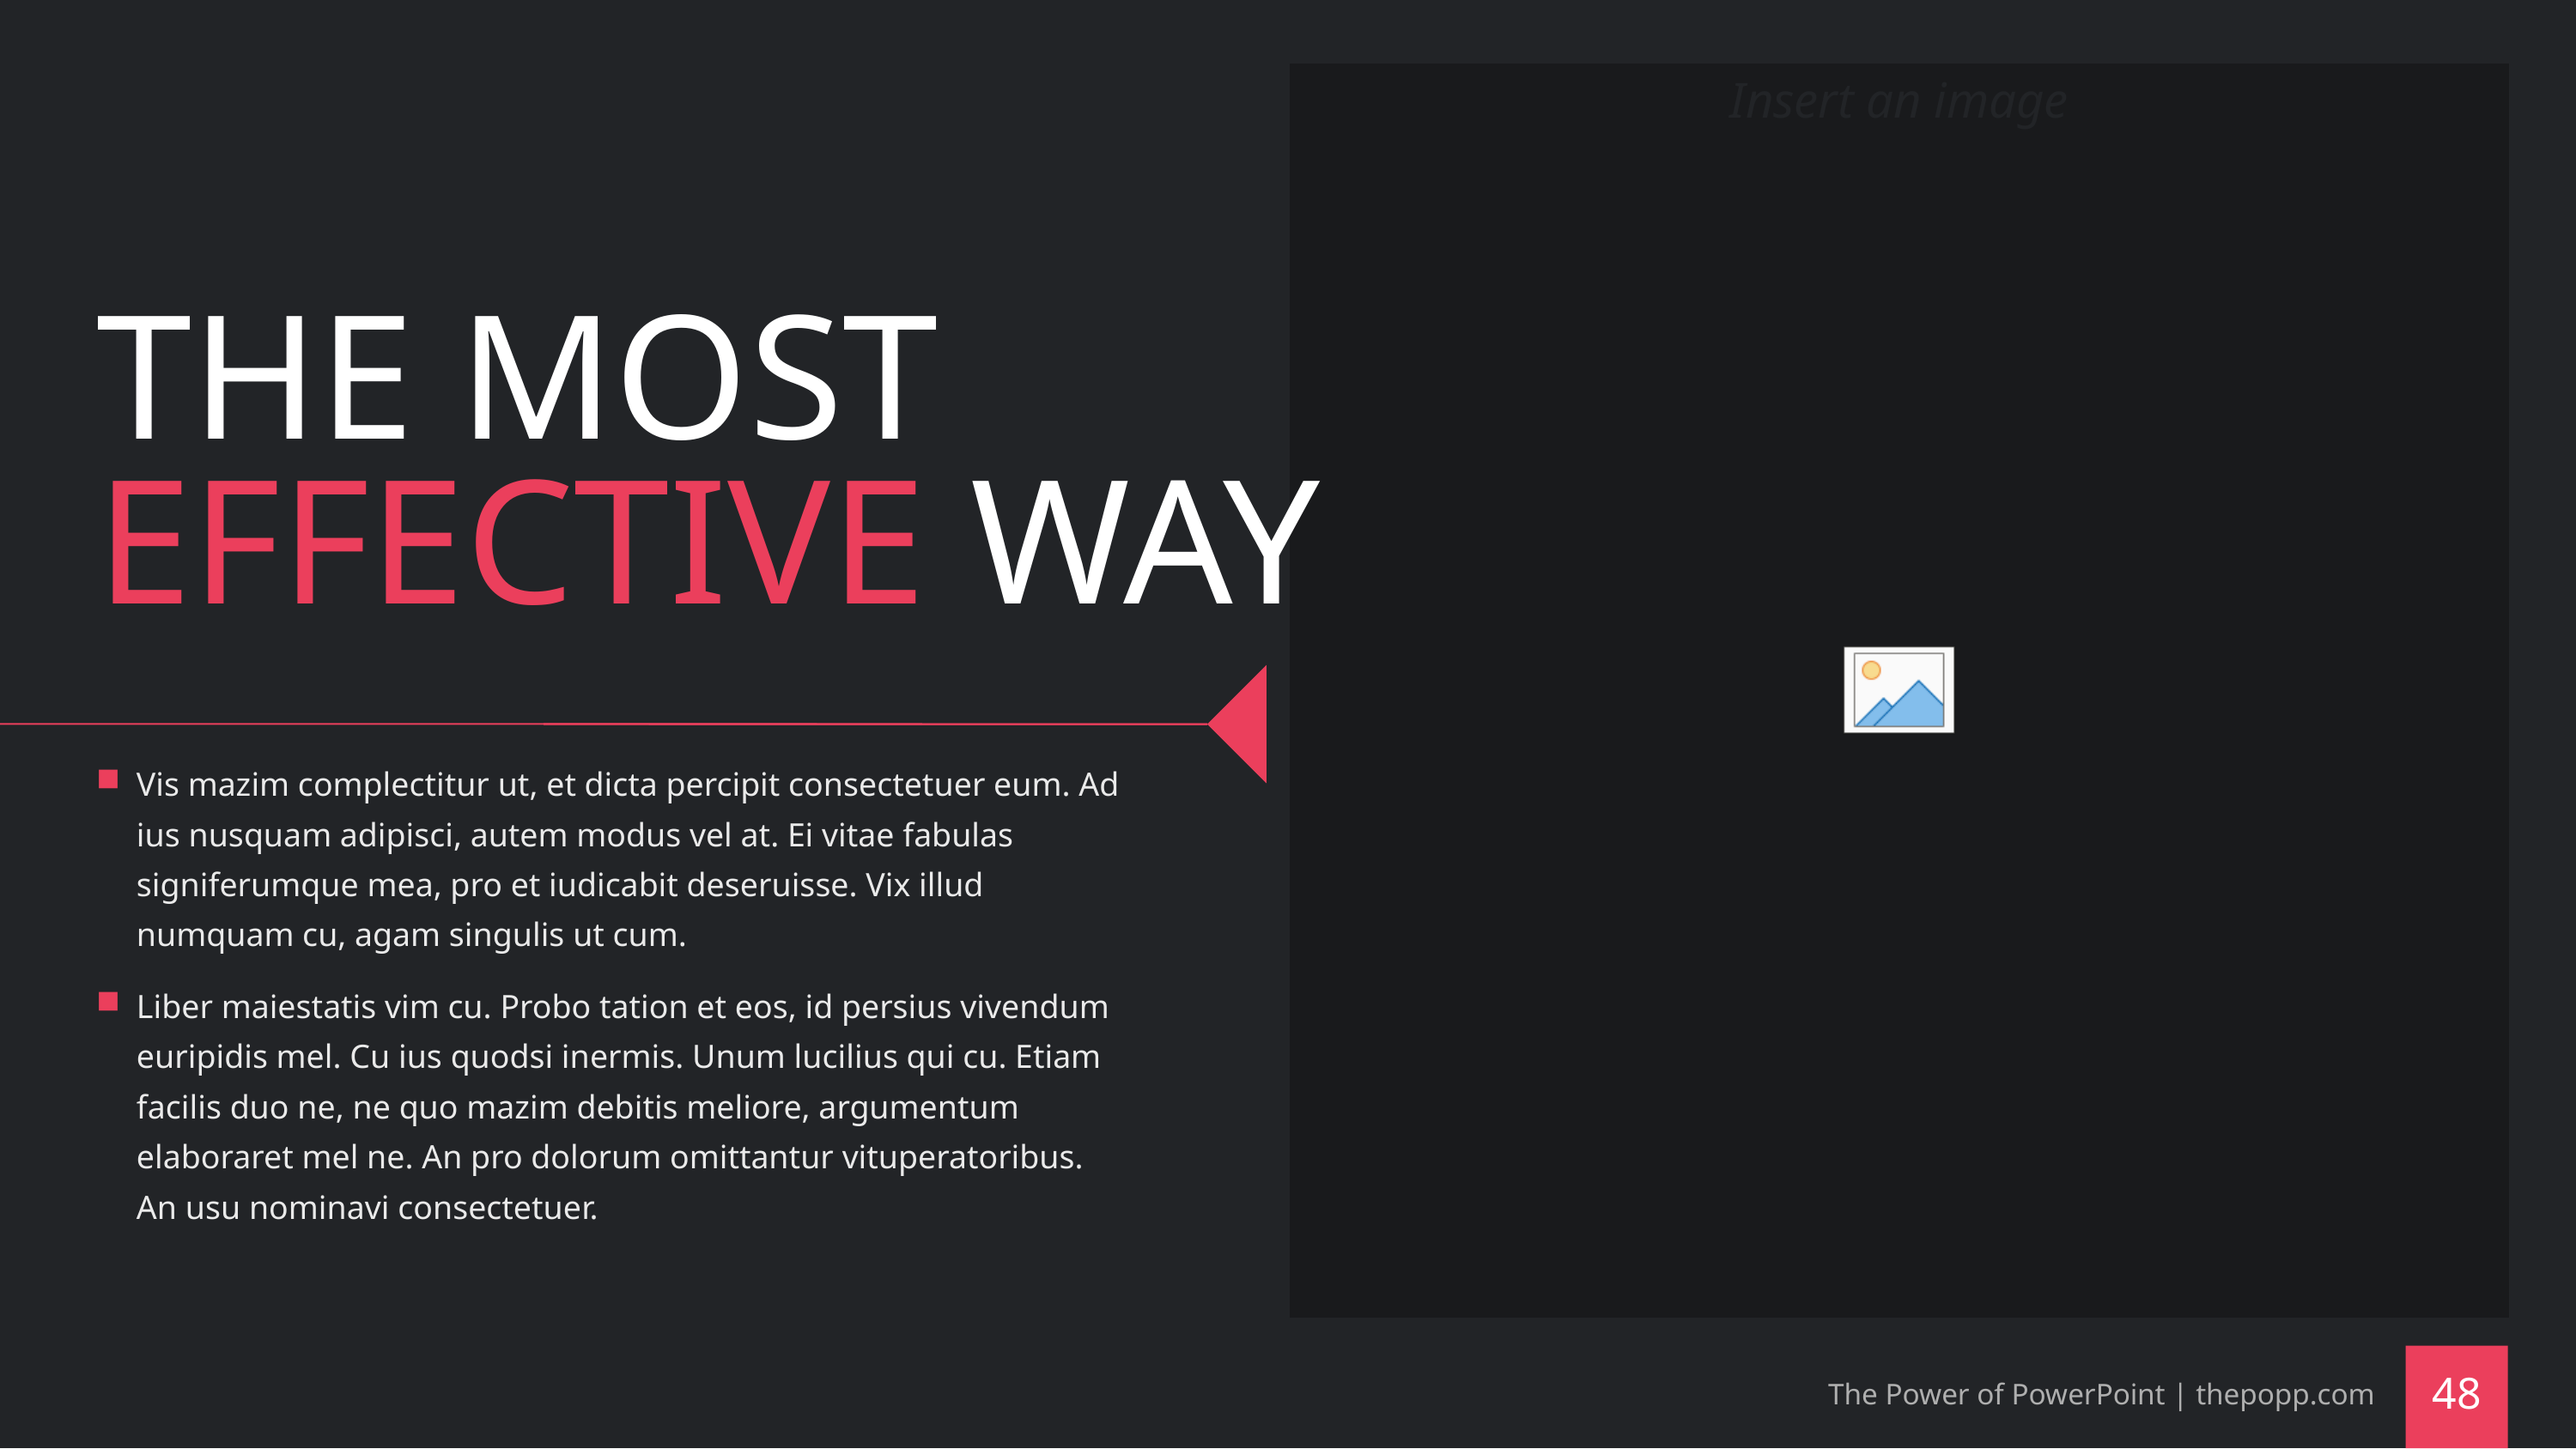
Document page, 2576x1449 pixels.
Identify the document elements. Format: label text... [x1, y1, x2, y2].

picture [1290, 63, 2509, 1318]
footer The Power of PowerPoint | thepopp.com [1519, 1356, 2389, 1434]
list Vis mazim complectitur ut, et dicta percipit consectetuer eum. Ad ius nusquam adipisci, autem modus vel at. Ei vitae fabulas signiferumque mea, pro et iudicabit deseruisse. Vix illud numquam cu, agam singulis ut cum. Liber maiestatis vim cu. Probo tation et eos, id persius vivendum euripidis mel. Cu ius quodsi inermis. Unum lucilius qui cu. Etiam facilis duo ne, ne quo mazim debitis meliore, argumentum elaboraret mel ne. An pro dolorum omittantur vituperatoribus. An usu nominavi consectetuer. [83, 746, 1145, 1318]
title THE MOST EFFECTIVE WAY [83, 96, 1290, 644]
slide_number 48 [2404, 1356, 2509, 1434]
